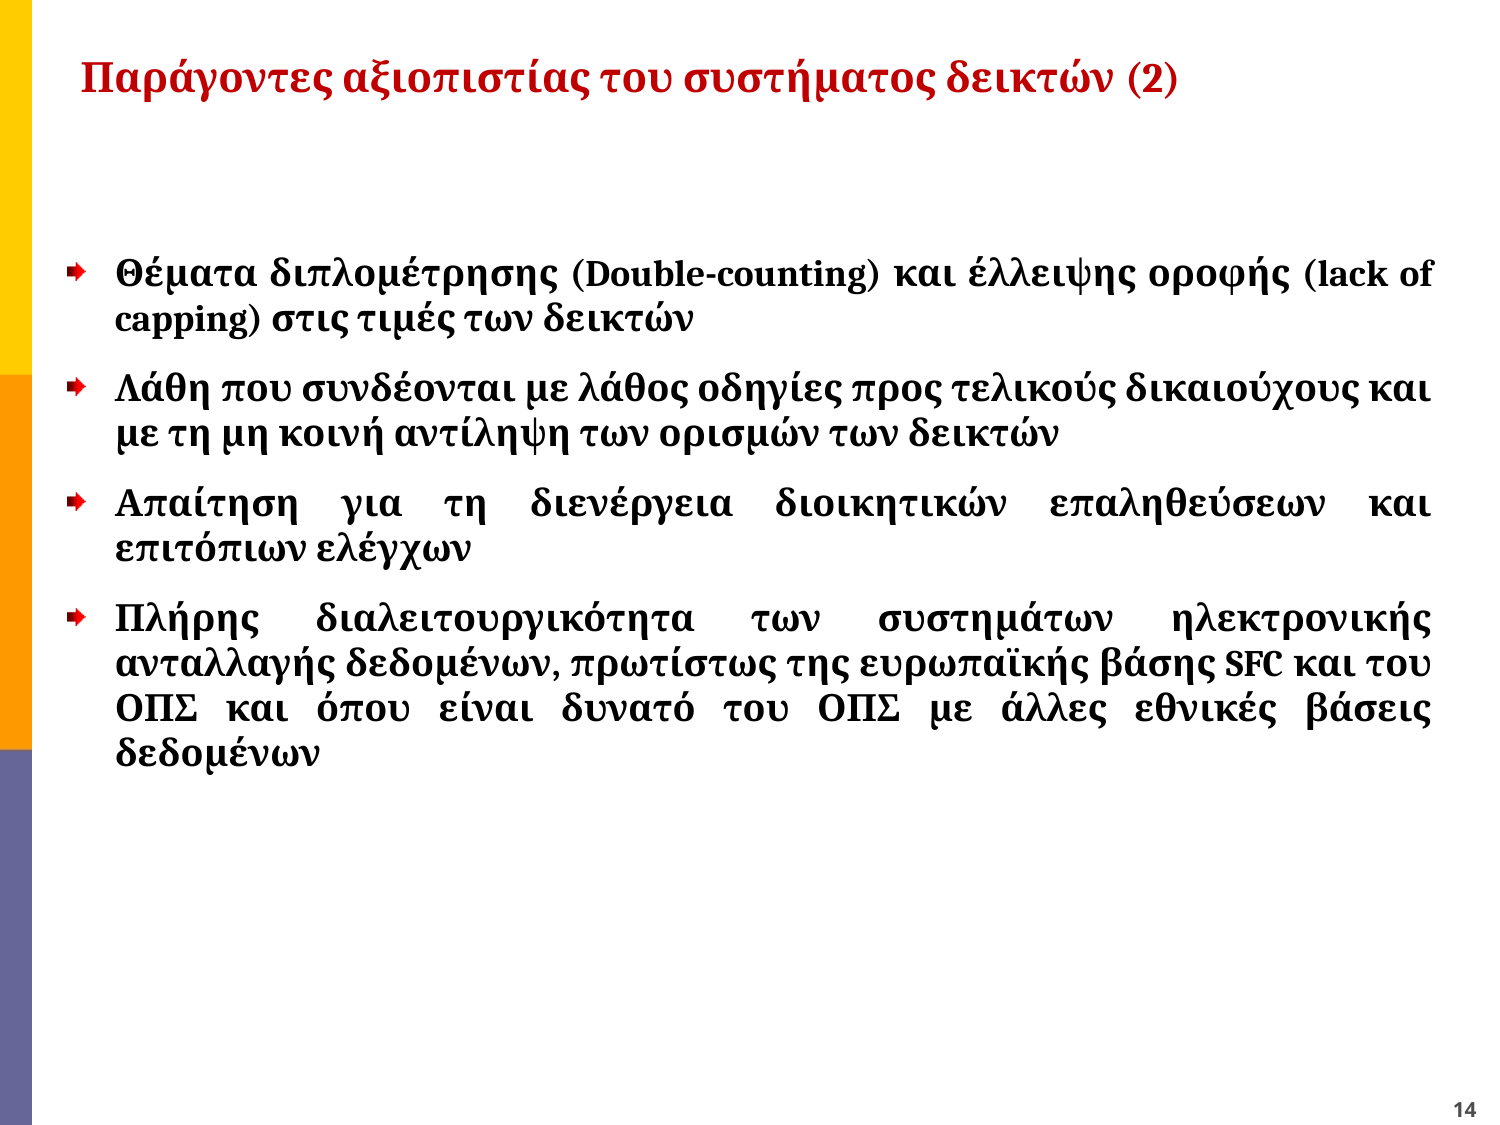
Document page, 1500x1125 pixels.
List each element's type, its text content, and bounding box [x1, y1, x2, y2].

picture [0, 0, 32, 1125]
text_box Θέματα διπλομέτρησης (Double-counting) και έλλειψης οροφής (lack of capping) στις τιμές των δεικτών Λάθη που συνδέονται με λάθος οδηγίες προς τελικούς δικαιούχους και με τη μη κοινή αντίληψη των ορισμών των δεικτών Απαίτηση για τη διενέργεια διοικητικών επαληθεύσεων και επιτόπιων ελέγχων Πλήρης διαλειτουργικότητα των συστημάτων ηλεκτρονικής ανταλλαγής δεδομένων, πρωτίστως της ευρωπαϊκής βάσης SFC και του ΟΠΣ και όπου είναι δυνατό του ΟΠΣ με άλλες εθνικές βάσεις δεδομένων [53, 101, 1447, 1086]
text_box 14 [1411, 1089, 1500, 1125]
picture [67, 608, 86, 626]
picture [67, 262, 86, 281]
text_box Παράγοντες αξιοπιστίας του συστήματος δεικτών (2) [65, 43, 1460, 109]
picture [67, 492, 86, 511]
picture [67, 377, 86, 396]
